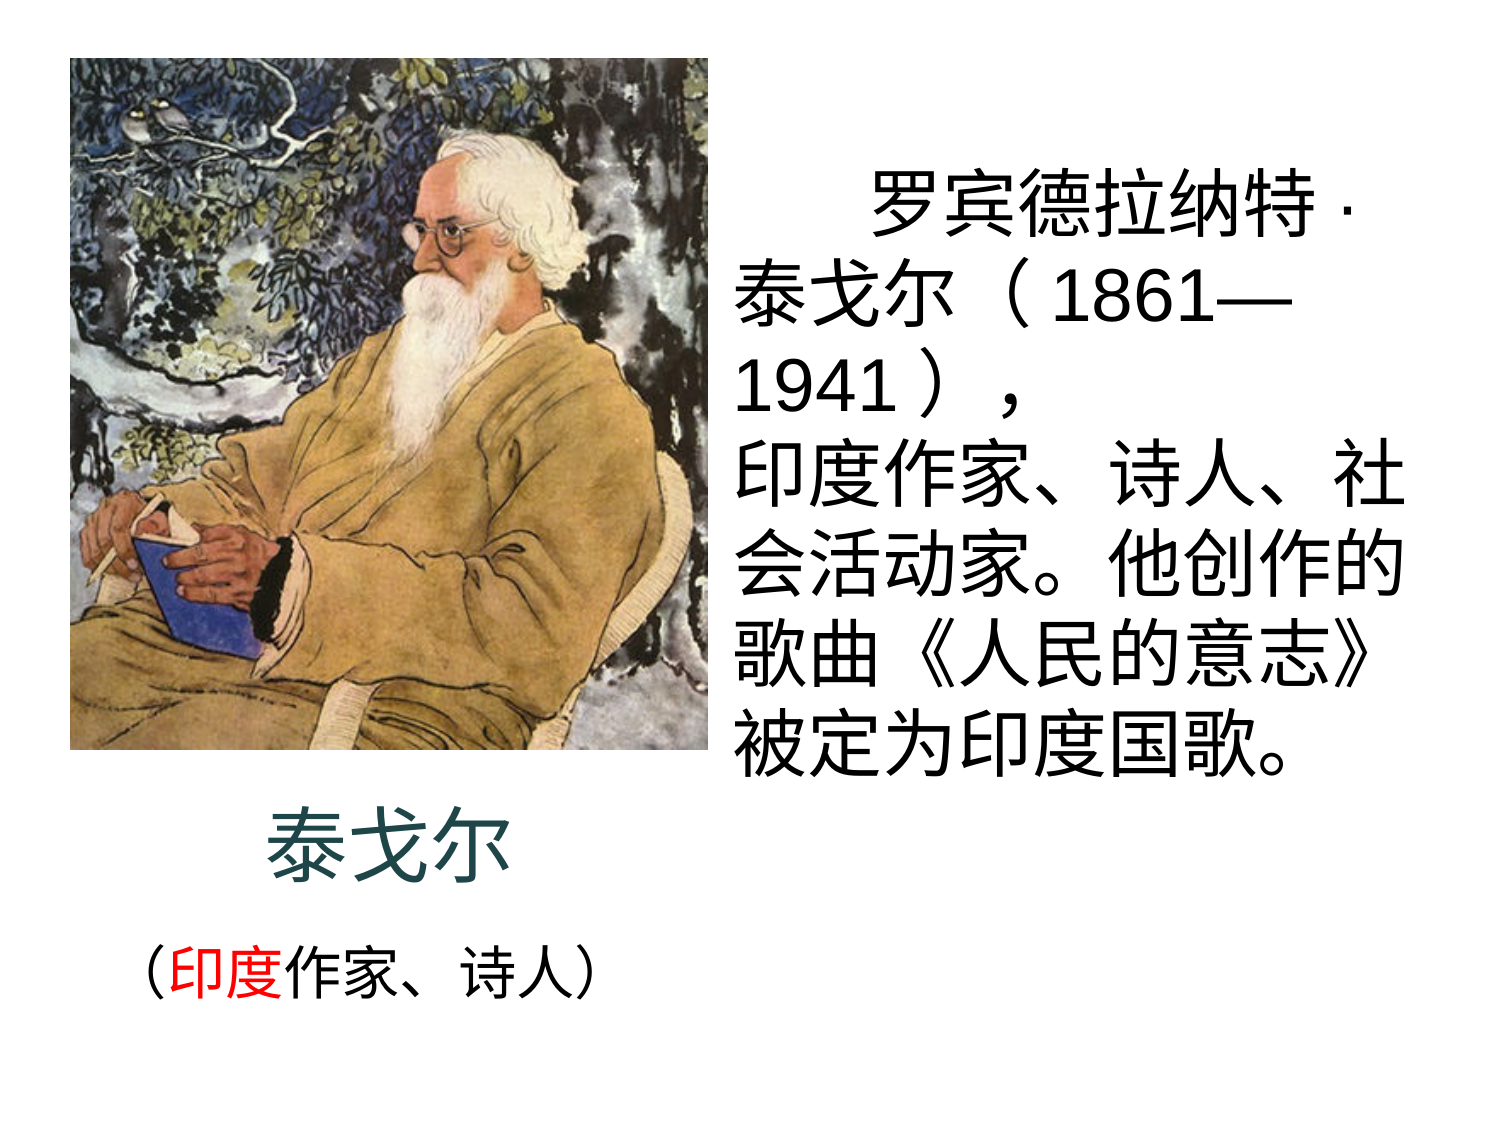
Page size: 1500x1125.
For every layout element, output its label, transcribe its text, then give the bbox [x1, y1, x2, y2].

text_box 罗宾德拉纳特·泰戈尔（1861—1941）， 印度作家、诗人、社会活动家。他创作的歌曲《人民的意志》被定为印度国歌。 [717, 148, 1468, 794]
list 泰戈尔 （印度作家、诗人） [93, 785, 685, 1057]
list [70, 58, 709, 751]
